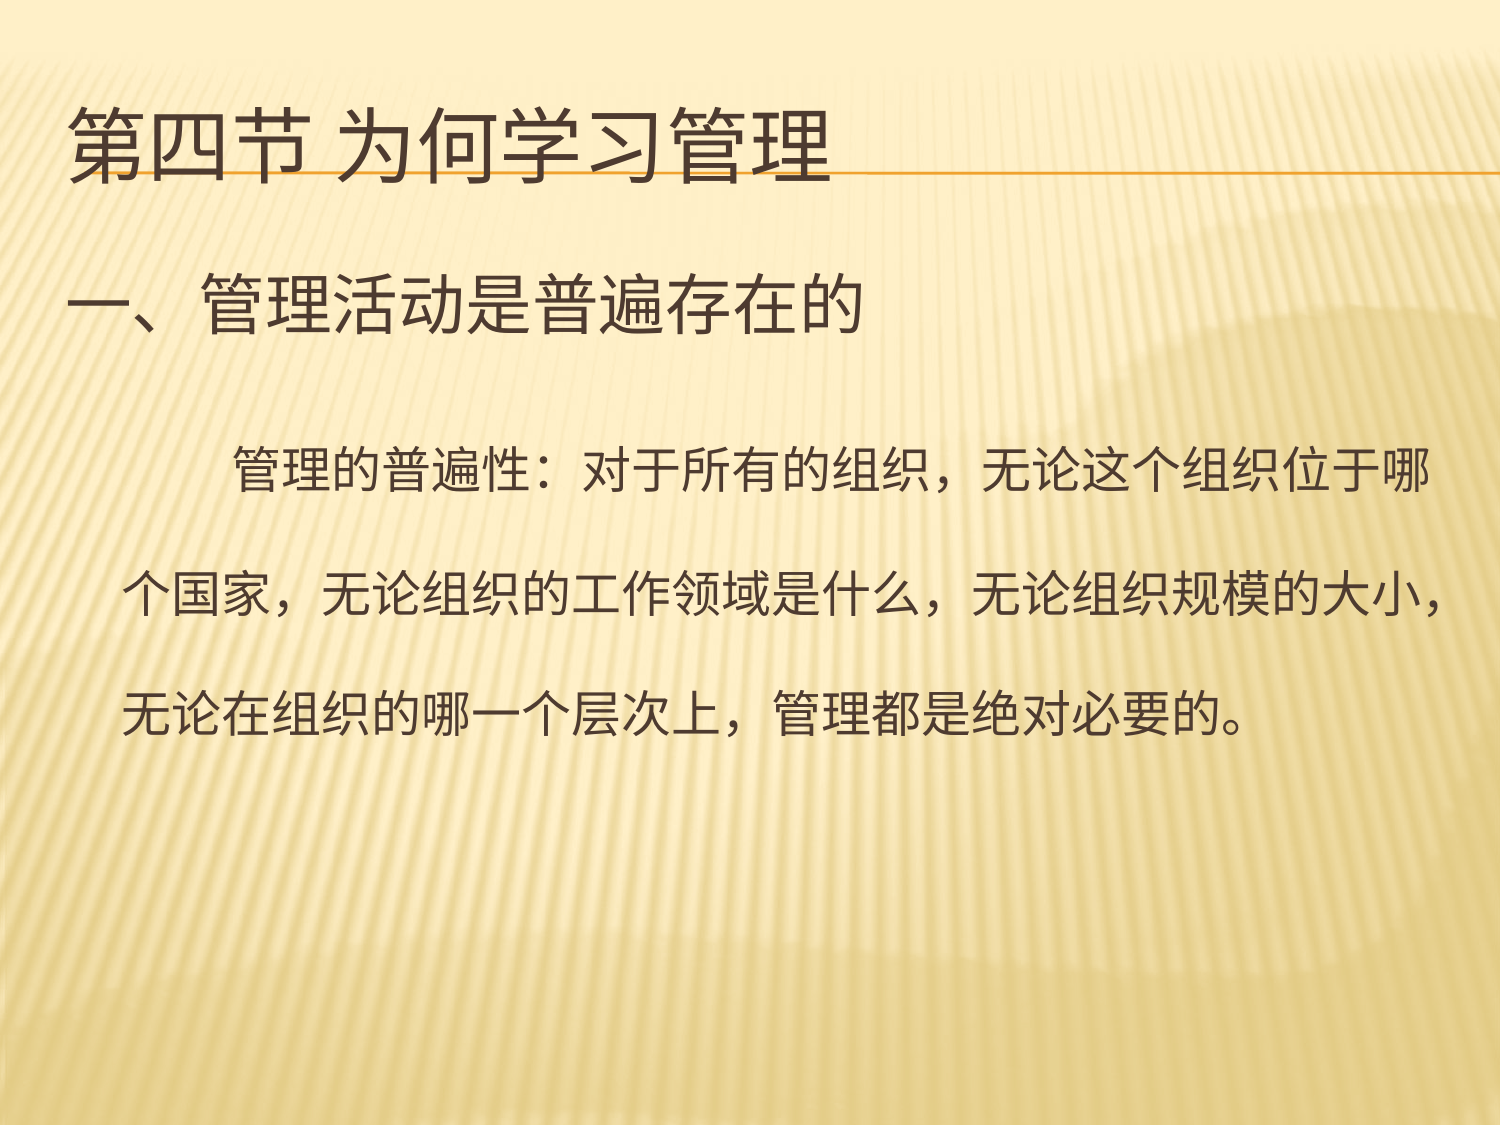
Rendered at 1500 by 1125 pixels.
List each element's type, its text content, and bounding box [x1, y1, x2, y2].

list 一、管理活动是普遍存在的 管理的普遍性：对于所有的组织，无论这个组织位于哪个国家，无论组织的工作领域是什么，无论组织规模的大小，无论在组织的哪一个层次上，管理都是绝对必要的。 [49, 254, 1476, 998]
title 第四节 为何学习管理 [50, 75, 1475, 213]
